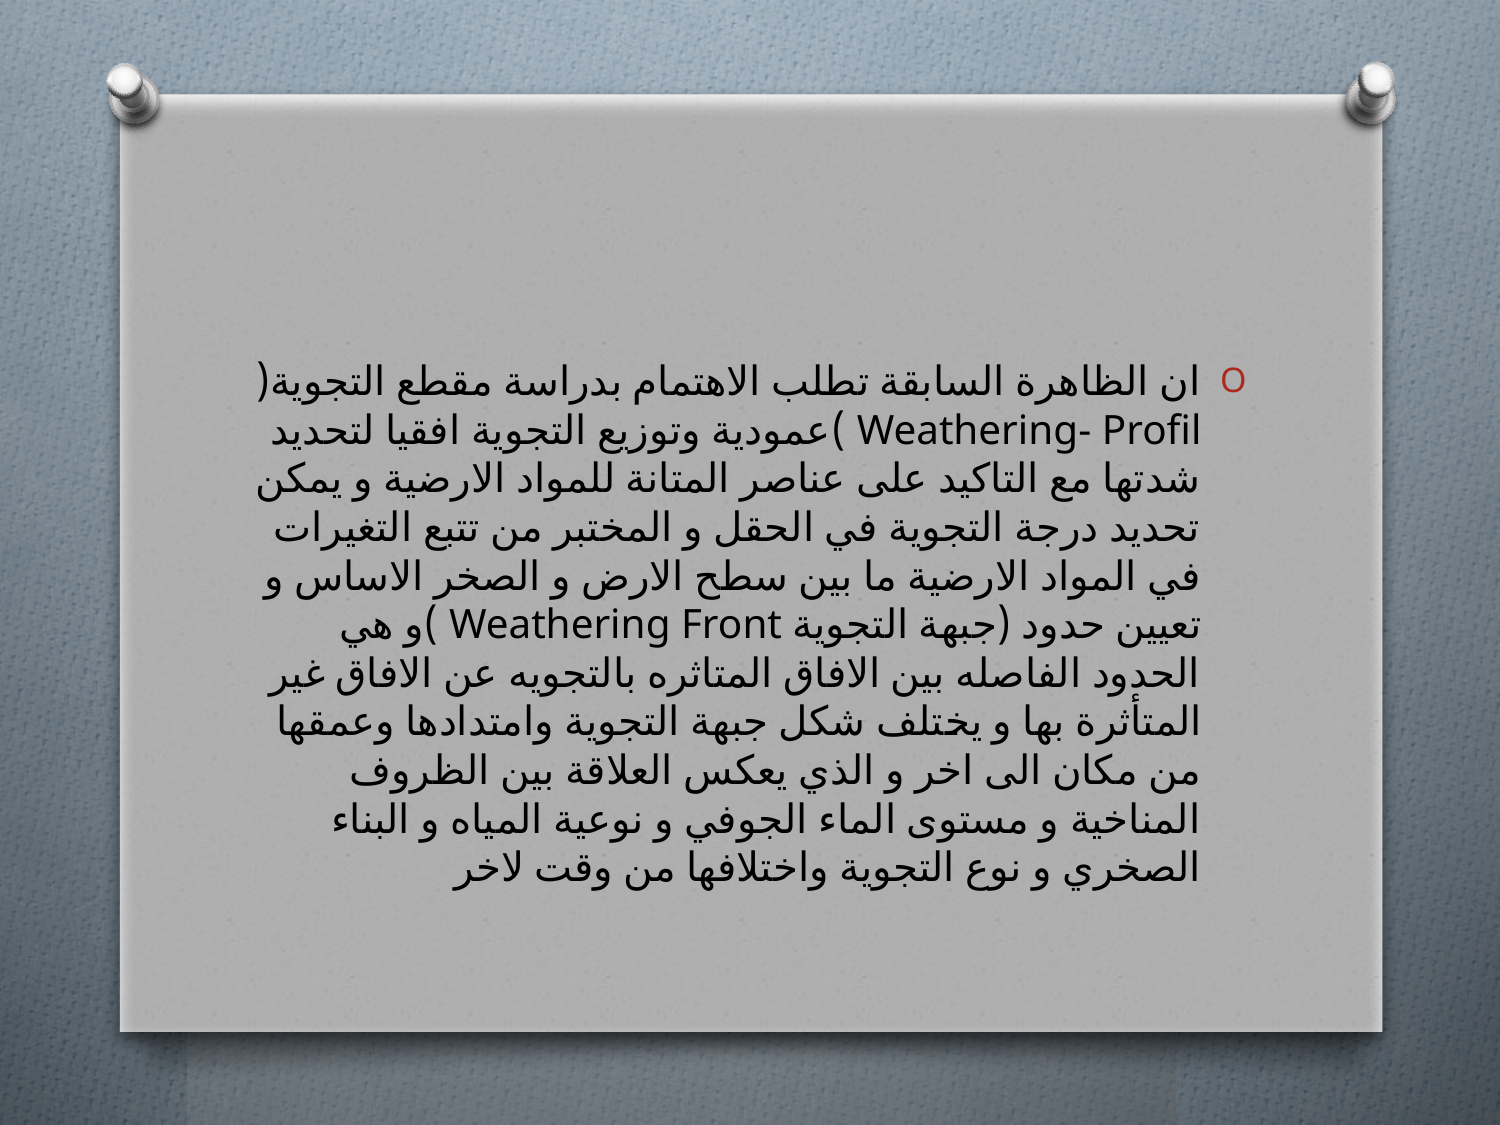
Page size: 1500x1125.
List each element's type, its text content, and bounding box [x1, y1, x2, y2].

list ان الظاهرة السابقة تطلب الاهتمام بدراسة مقطع التجوية( Weathering- Profil )عمودية وتوزيع التجوية افقيا لتحديد شدتها مع التاكيد على عناصر المتانة للمواد الارضية و يمكن تحديد درجة التجوية في الحقل و المختبر من تتبع التغيرات في المواد الارضية ما بين سطح الارض و الصخر الاساس و تعيين حدود (جبهة التجوية Weathering Front )و هي الحدود الفاصله بين الافاق المتاثره بالتجويه عن الافاق غير المتأثرة بها و يختلف شكل جبهة التجوية وامتدادها وعمقها من مكان الى اخر و الذي يعكس العلاقة بين الظروف المناخية و مستوى الماء الجوفي و نوعية المياه و البناء الصخري و نوع التجوية واختلافها من وقت لاخر [240, 347, 1257, 939]
picture [75, 29, 198, 153]
picture [1317, 35, 1439, 156]
